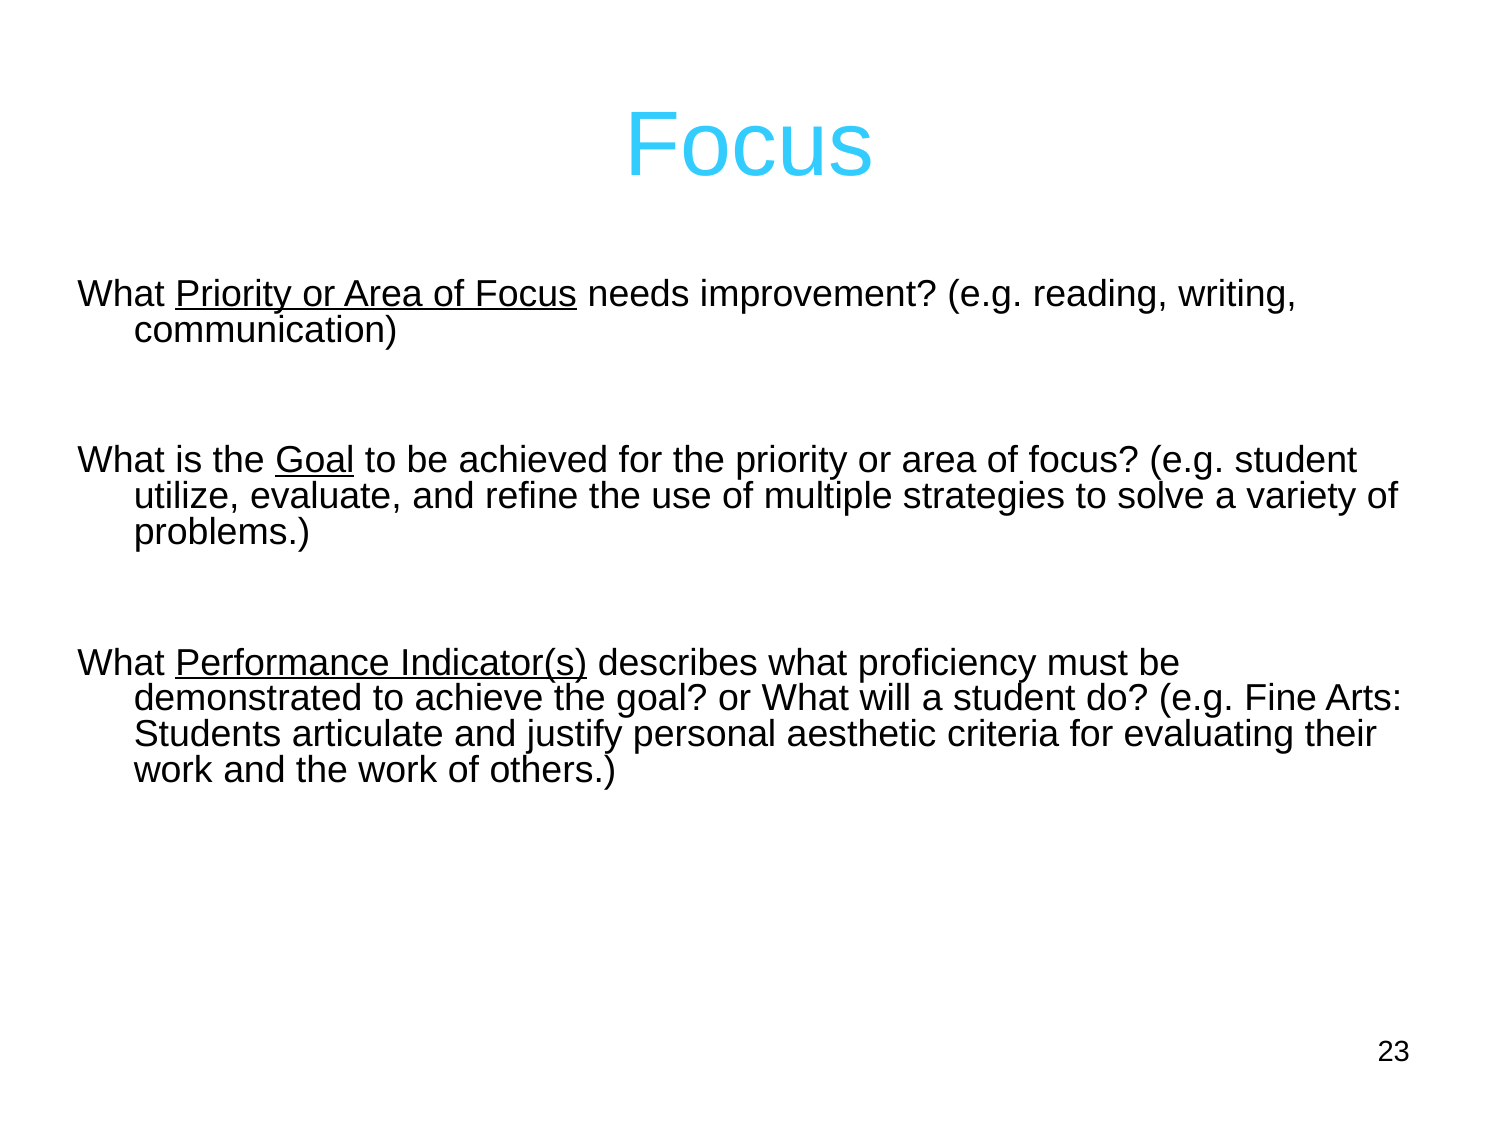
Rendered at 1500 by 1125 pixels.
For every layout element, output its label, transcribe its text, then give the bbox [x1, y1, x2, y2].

list What Priority or Area of Focus needs improvement? (e.g. reading, writing, communication) What is the Goal to be achieved for the priority or area of focus? (e.g. student utilize, evaluate, and refine the use of multiple strategies to solve a variety of problems.) What Performance Indicator(s) describes what proficiency must be demonstrated to achieve the goal? or What will a student do? (e.g. Fine Arts: Students articulate and justify personal aesthetic criteria for evaluating their work and the work of others.) [62, 237, 1426, 1026]
title Focus [74, 44, 1426, 233]
slide_number 23 [1074, 1026, 1426, 1103]
